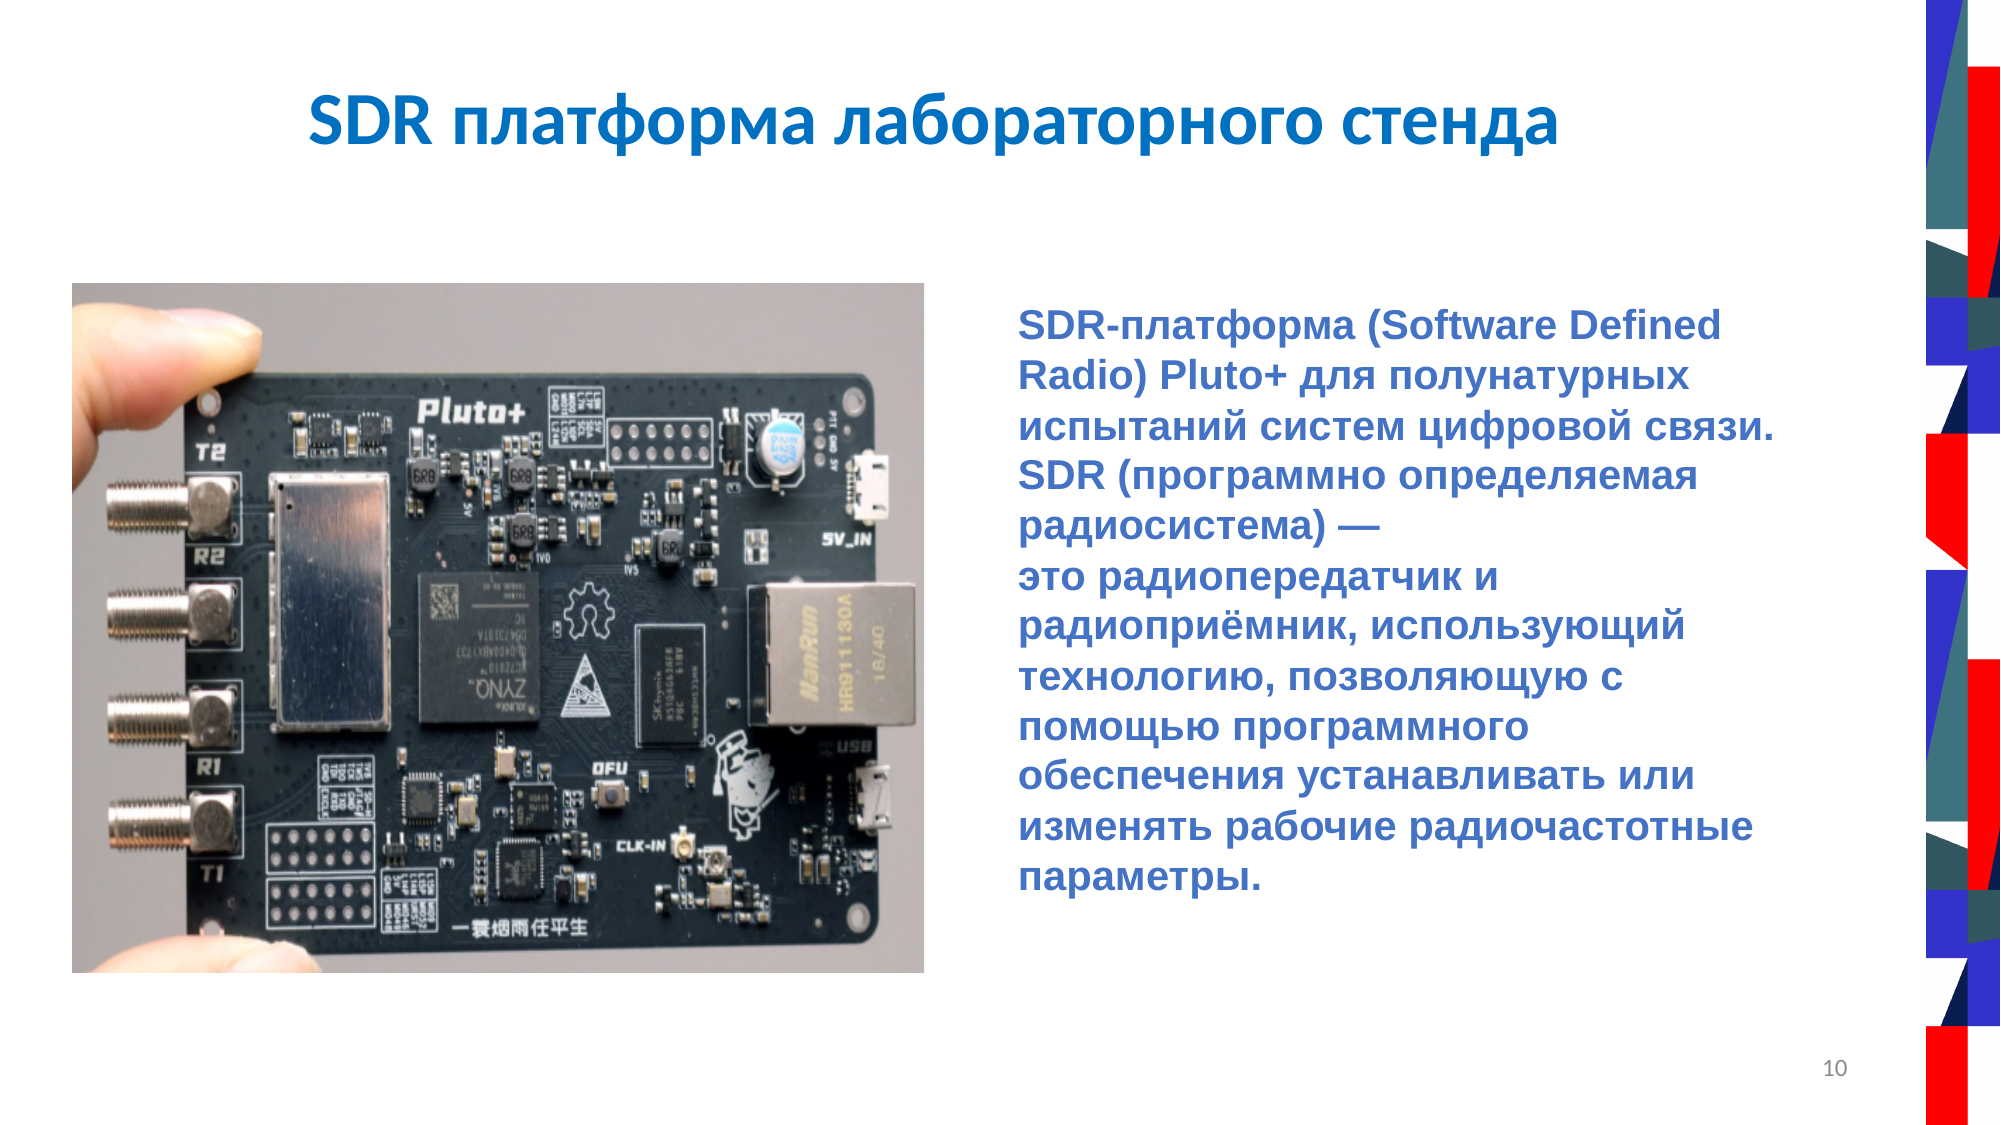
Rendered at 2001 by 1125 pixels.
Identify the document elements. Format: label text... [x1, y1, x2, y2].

picture [1925, 0, 2000, 1125]
picture [71, 283, 925, 973]
text_box SDR-платформа (Software Defined Radio) Pluto+ для полунатурных испытаний систем цифровой связи. SDR (программно определяемая радиосистема) — это радиопередатчик и радиоприёмник, использующий технологию, позволяющую с помощью программного обеспечения устанавливать или изменять рабочие радиочастотные параметры. [1003, 290, 1792, 906]
text_box SDR платформа лабораторного стенда [61, 62, 1799, 257]
slide_number 10 [1412, 1036, 1863, 1097]
